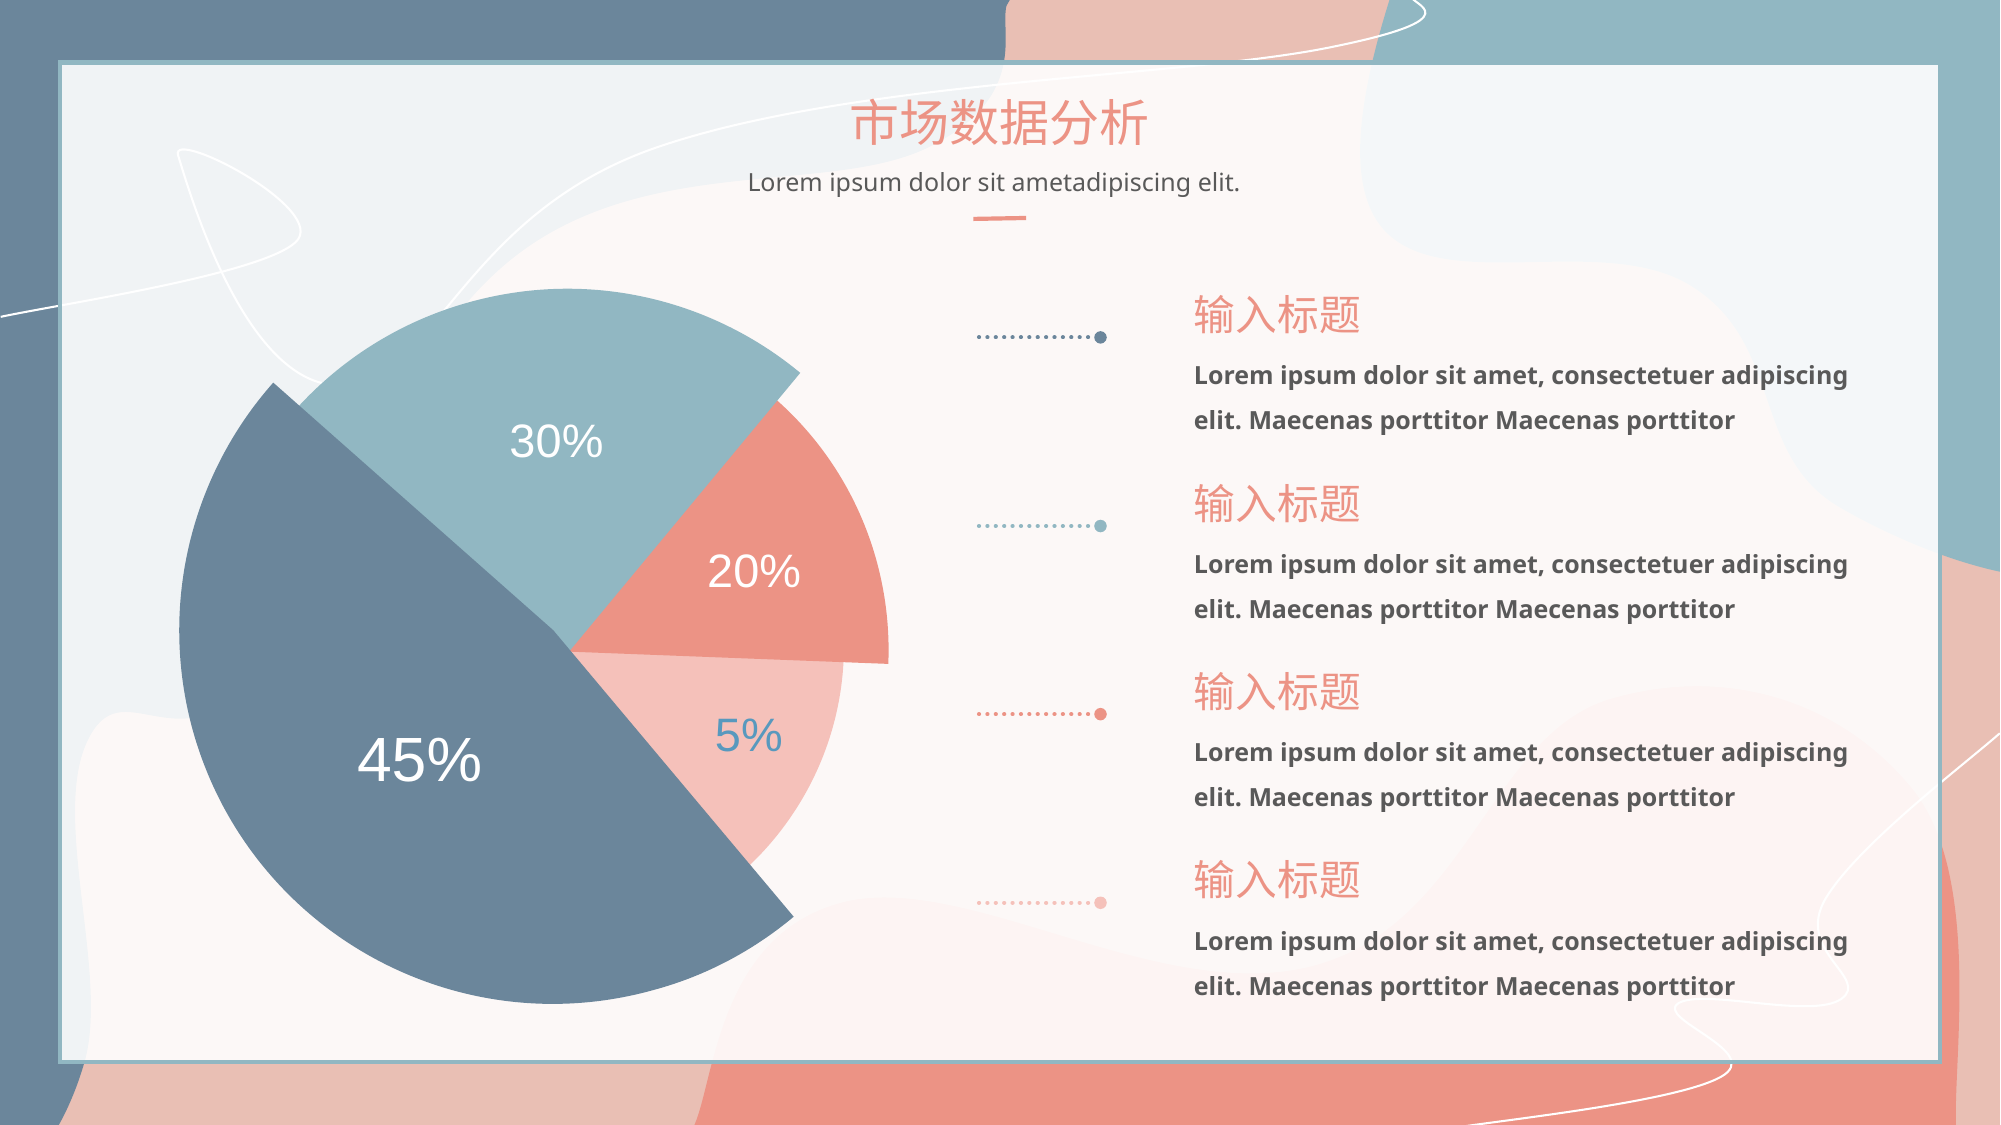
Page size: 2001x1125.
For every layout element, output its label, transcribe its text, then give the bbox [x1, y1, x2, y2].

text_box 输入标题 [1179, 846, 1412, 912]
text_box Lorem ipsum dolor sit amet, consectetuer adipiscing elit. Maecenas porttitor Maecenas porttitor [1179, 714, 1893, 819]
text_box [157, 271, 893, 1046]
text_box 输入标题 [1179, 658, 1412, 723]
text_box Lorem ipsum dolor sit amet, consectetuer adipiscing elit. Maecenas porttitor Maecenas porttitor [1179, 526, 1893, 631]
text_box Lorem ipsum dolor sit amet, consectetuer adipiscing elit. Maecenas porttitor Maecenas porttitor [1179, 902, 1893, 1008]
text_box Lorem ipsum dolor sit ametadipiscing elit. [706, 144, 1289, 205]
text_box 市场数据分析 [834, 83, 1166, 144]
text_box 输入标题 [1179, 470, 1412, 535]
text_box 输入标题 [1179, 281, 1412, 347]
text_box Lorem ipsum dolor sit amet, consectetuer adipiscing elit. Maecenas porttitor Maecenas porttitor [1179, 337, 1893, 442]
